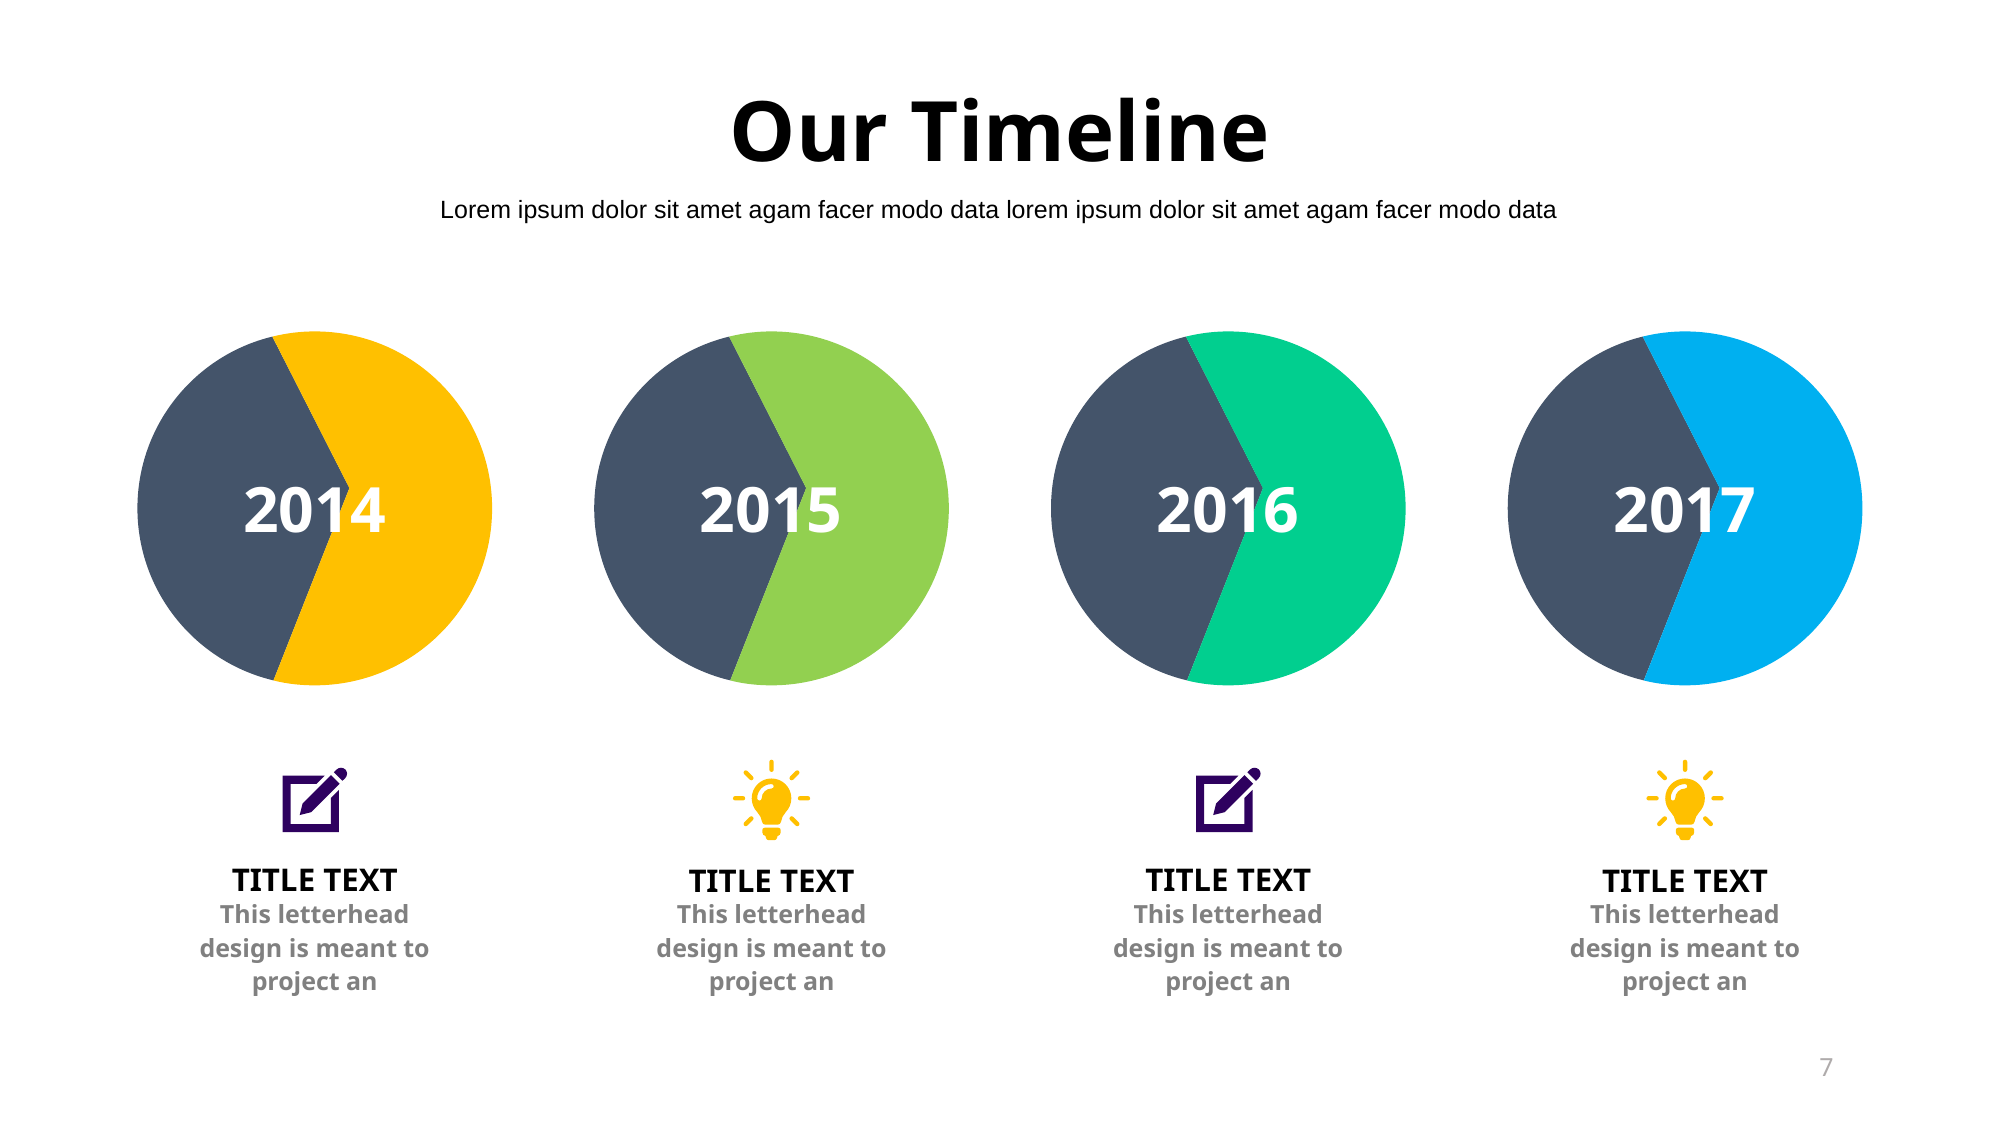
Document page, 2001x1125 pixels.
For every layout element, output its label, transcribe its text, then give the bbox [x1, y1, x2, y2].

slide_number 7 [1790, 1042, 1863, 1094]
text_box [632, 759, 911, 980]
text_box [1507, 331, 1863, 686]
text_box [594, 331, 949, 686]
title Our Timeline [137, 78, 1863, 191]
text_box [1050, 331, 1406, 686]
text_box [137, 331, 493, 686]
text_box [1545, 759, 1825, 980]
subtitle Lorem ipsum dolor sit amet agam facer modo data lorem ipsum dolor sit amet agam facer modo data [137, 191, 1863, 227]
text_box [175, 767, 455, 980]
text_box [1089, 767, 1368, 980]
